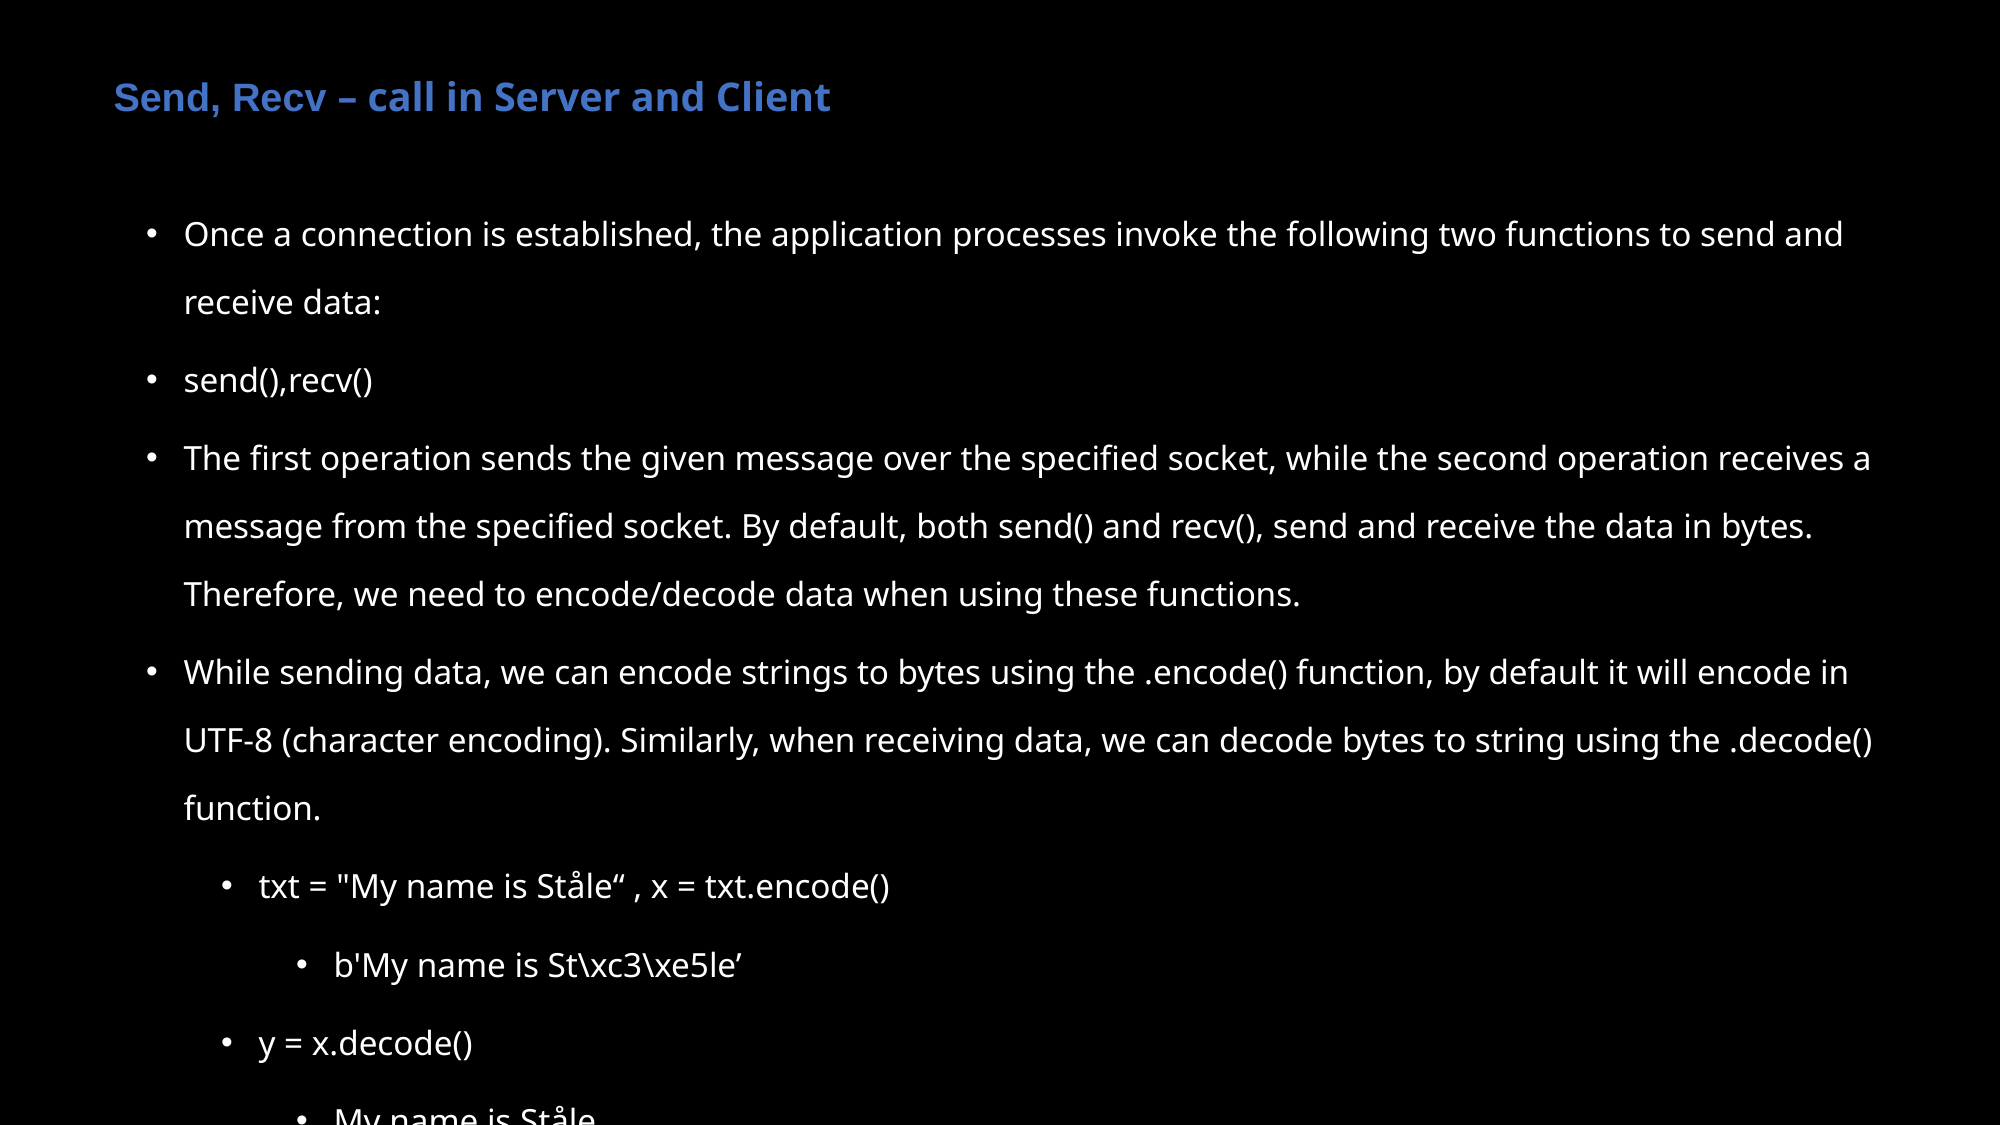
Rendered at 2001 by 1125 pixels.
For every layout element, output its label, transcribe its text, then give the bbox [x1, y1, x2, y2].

title Send, Recv – call in Server and Client [98, 69, 1824, 128]
list Once a connection is established, the application processes invoke the following two functions to send and receive data: send(),recv() The first operation sends the given message over the specified socket, while the second operation receives a message from the specified socket. By default, both send() and recv(), send and receive the data in bytes. Therefore, we need to encode/decode data when using these functions. While sending data, we can encode strings to bytes using the .encode() function, by default it will encode in UTF-8 (character encoding). Similarly, when receiving data, we can decode bytes to string using the .decode() function. txt = "My name is Ståle“ , x = txt.encode() b'My name is St\xc3\xe5le’ y = x.decode() My name is Ståle [56, 177, 1944, 1125]
